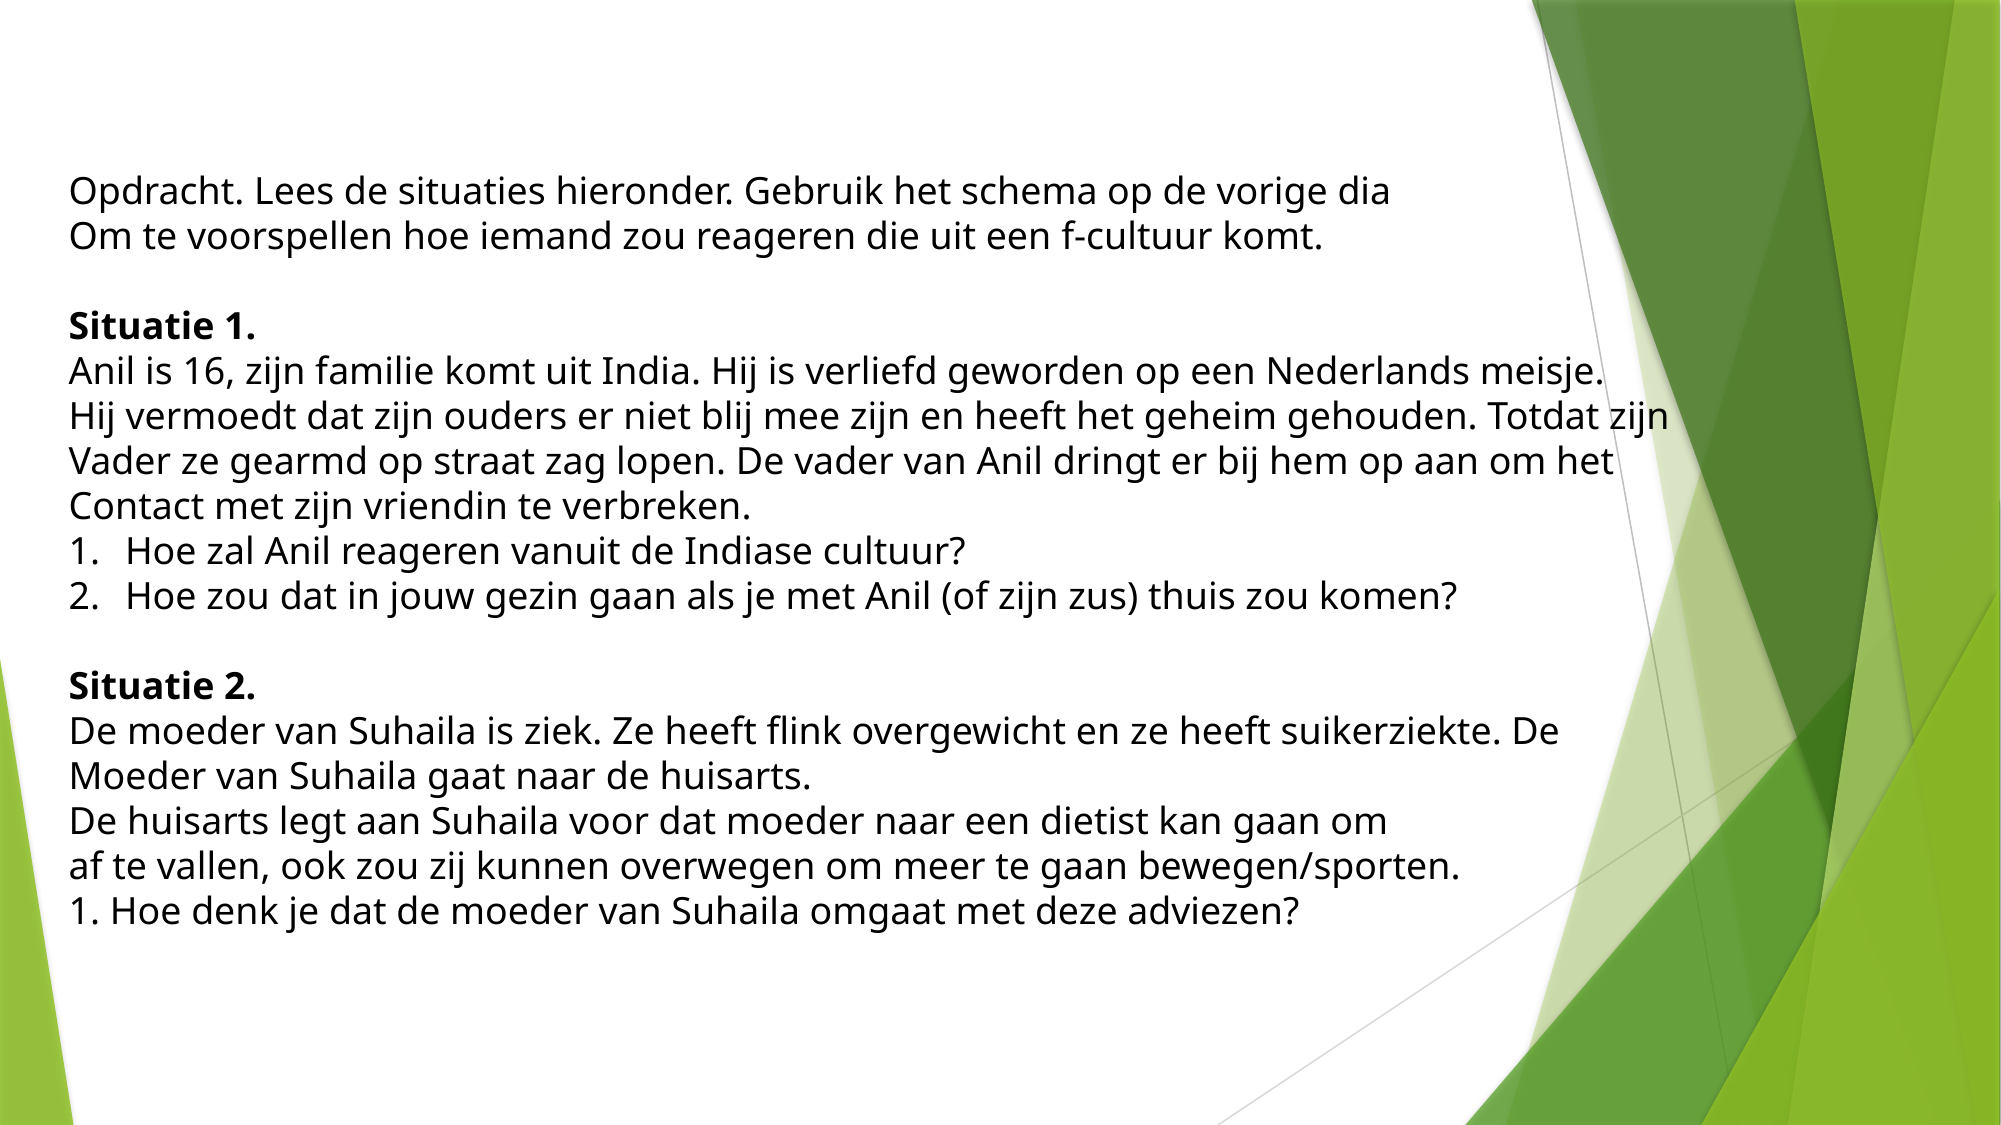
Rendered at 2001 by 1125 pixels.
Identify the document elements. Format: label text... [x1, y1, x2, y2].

text_box Opdracht. Lees de situaties hieronder. Gebruik het schema op de vorige dia Om te voorspellen hoe iemand zou reageren die uit een f-cultuur komt. Situatie 1. Anil is 16, zijn familie komt uit India. Hij is verliefd geworden op een Nederlands meisje. Hij vermoedt dat zijn ouders er niet blij mee zijn en heeft het geheim gehouden. Totdat zijn Vader ze gearmd op straat zag lopen. De vader van Anil dringt er bij hem op aan om het Contact met zijn vriendin te verbreken. Hoe zal Anil reageren vanuit de Indiase cultuur? Hoe zou dat in jouw gezin gaan als je met Anil (of zijn zus) thuis zou komen? Situatie 2. De moeder van Suhaila is ziek. Ze heeft flink overgewicht en ze heeft suikerziekte. De Moeder van Suhaila gaat naar de huisarts. De huisarts legt aan Suhaila voor dat moeder naar een dietist kan gaan om af te vallen, ook zou zij kunnen overwegen om meer te gaan bewegen/sporten. 1. Hoe denk je dat de moeder van Suhaila omgaat met deze adviezen? [53, 159, 1696, 985]
